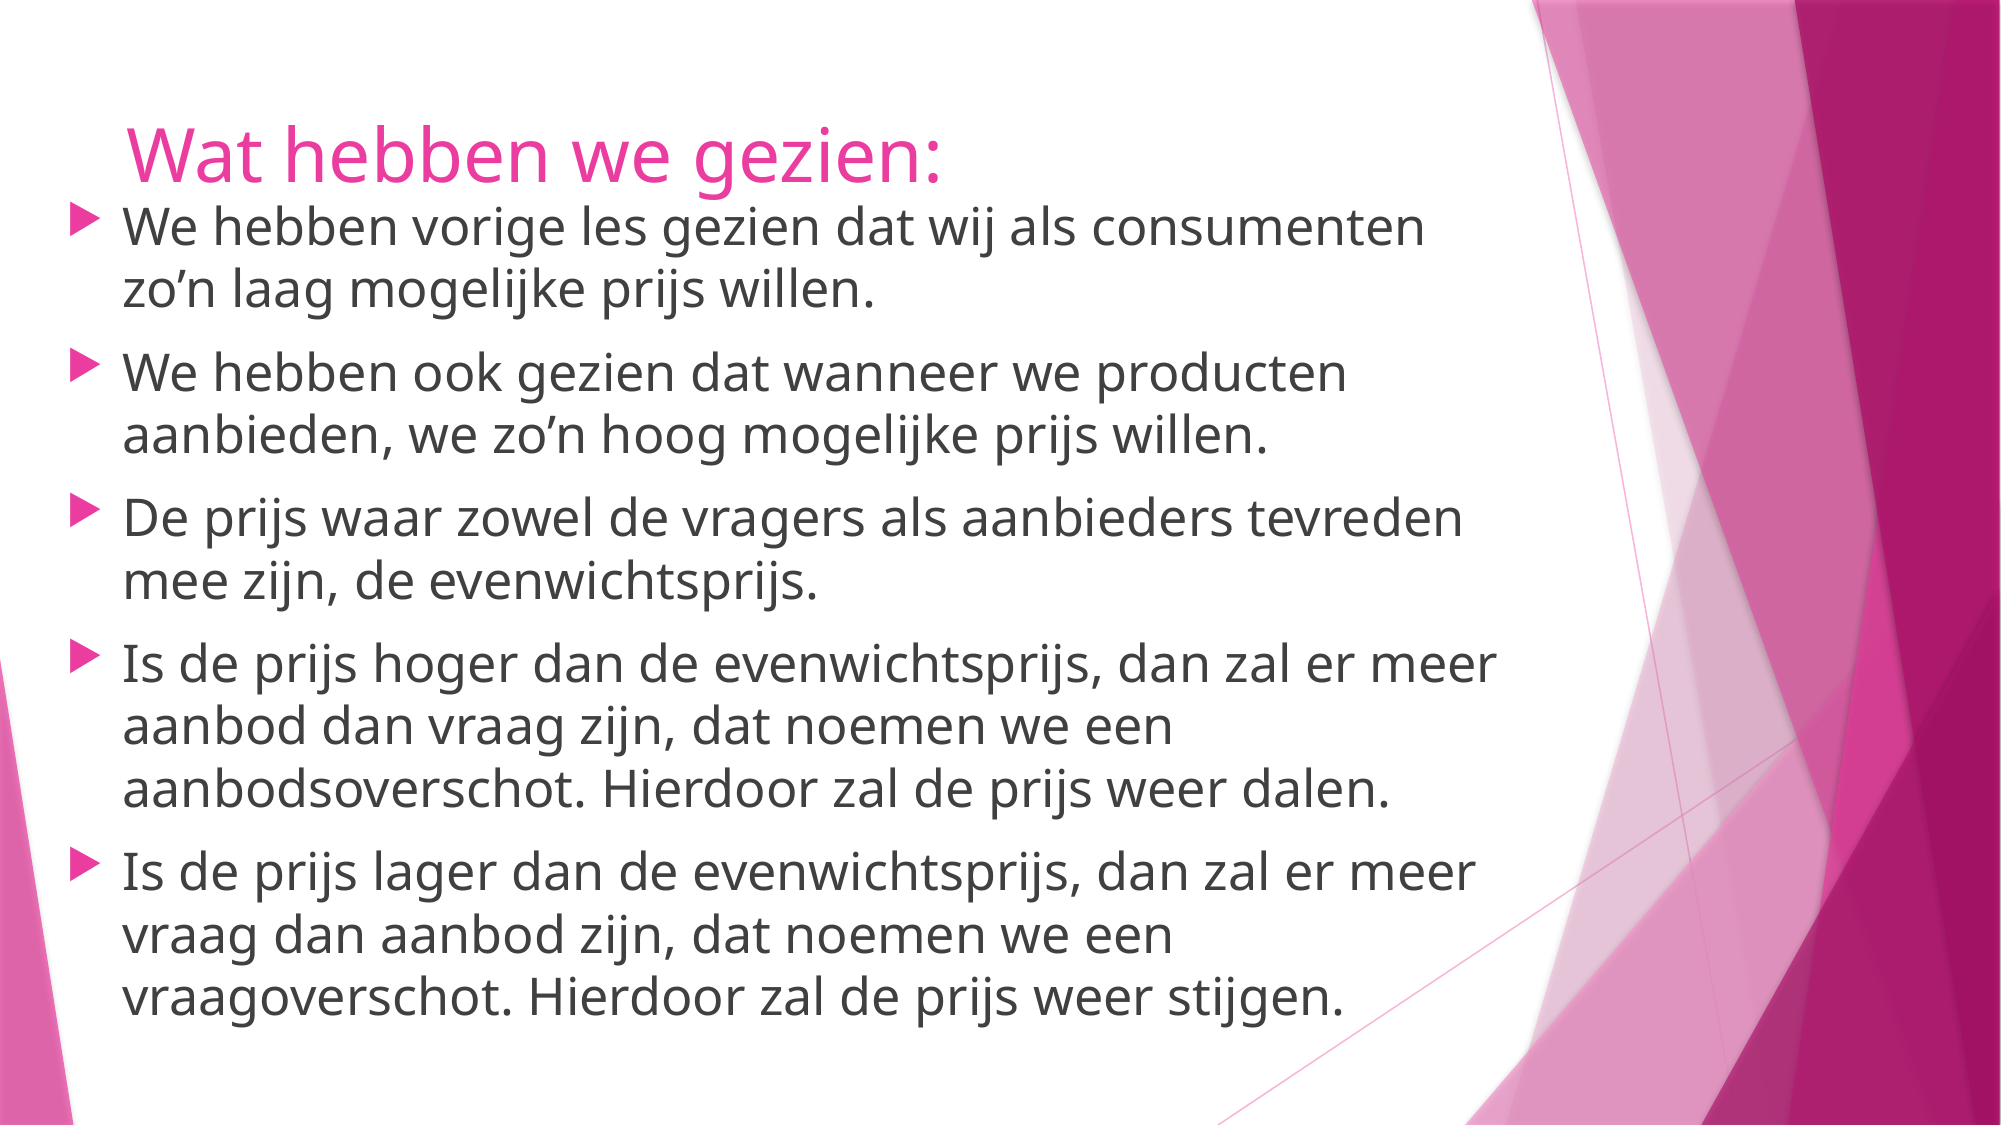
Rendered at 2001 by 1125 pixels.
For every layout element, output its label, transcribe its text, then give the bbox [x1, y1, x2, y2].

title Wat hebben we gezien: [111, 99, 1522, 185]
list We hebben vorige les gezien dat wij als consumenten zo’n laag mogelijke prijs willen. We hebben ook gezien dat wanneer we producten aanbieden, we zo’n hoog mogelijke prijs willen. De prijs waar zowel de vragers als aanbieders tevreden mee zijn, de evenwichtsprijs. Is de prijs hoger dan de evenwichtsprijs, dan zal er meer aanbod dan vraag zijn, dat noemen we een aanbodsoverschot. Hierdoor zal de prijs weer dalen. Is de prijs lager dan de evenwichtsprijs, dan zal er meer vraag dan aanbod zijn, dat noemen we een vraagoverschot. Hierdoor zal de prijs weer stijgen. [51, 185, 1522, 992]
